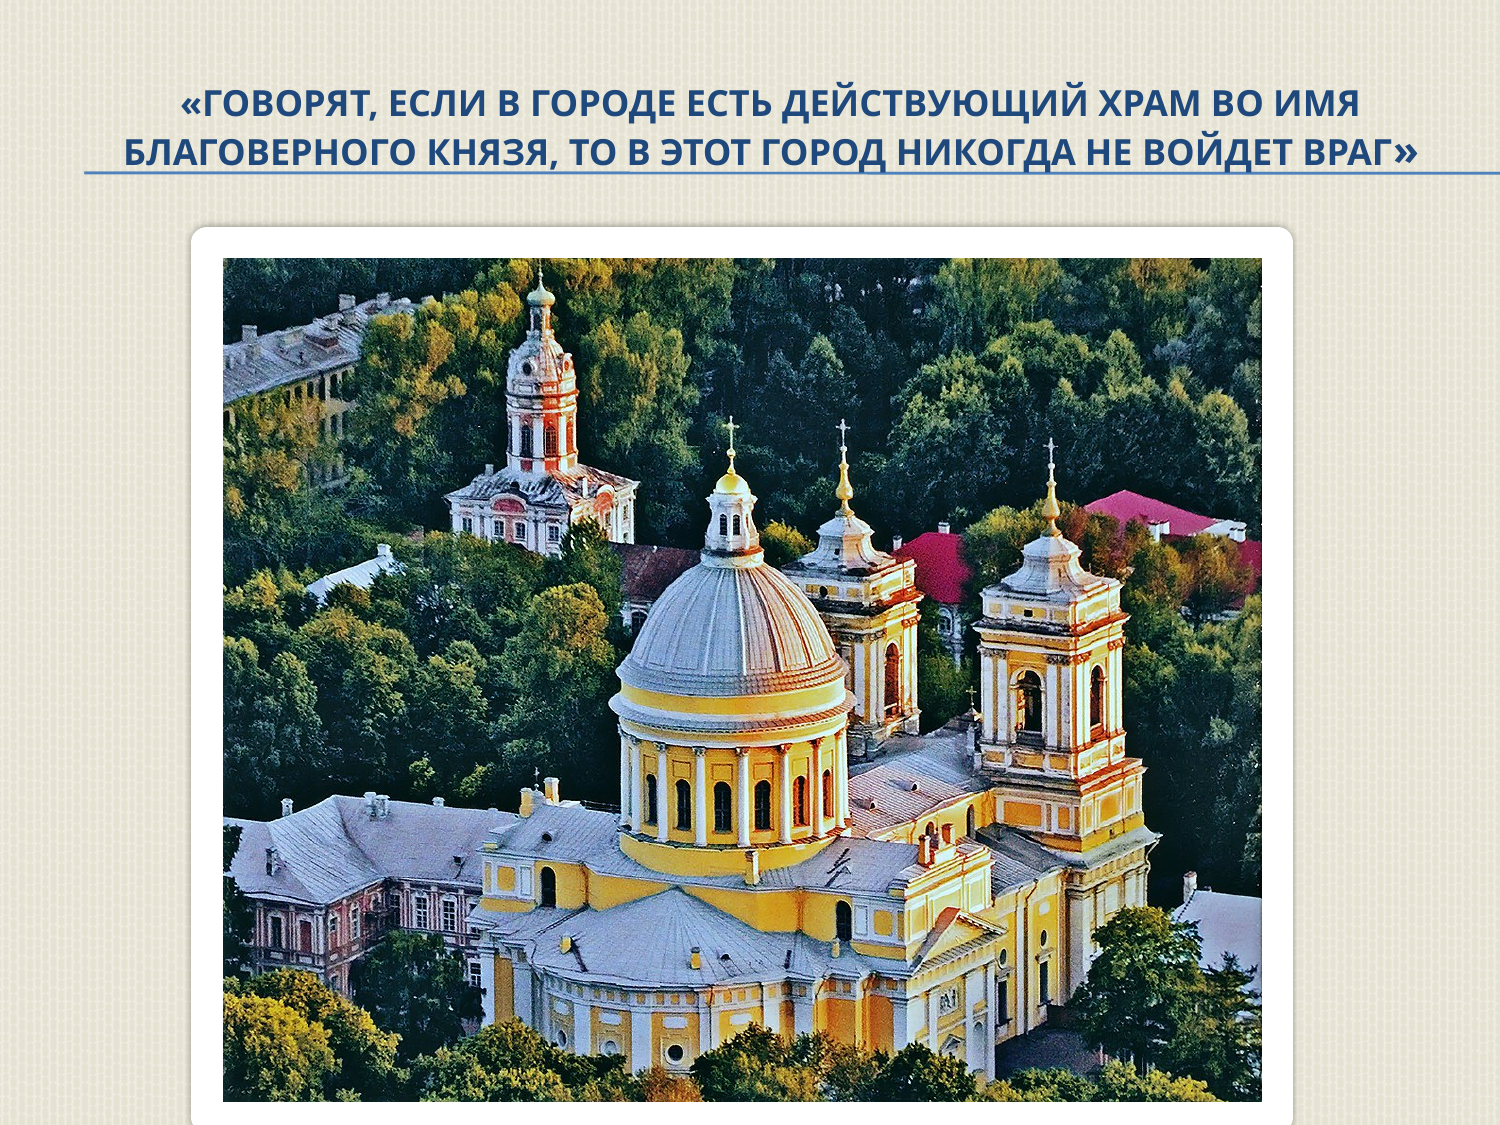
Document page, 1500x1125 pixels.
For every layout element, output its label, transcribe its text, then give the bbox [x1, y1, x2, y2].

picture [222, 257, 1262, 1102]
title «Говорят, если в городе есть действующий храм во имя благоверного князя, то в этот город никогда не войдет враг» [58, 58, 1484, 197]
